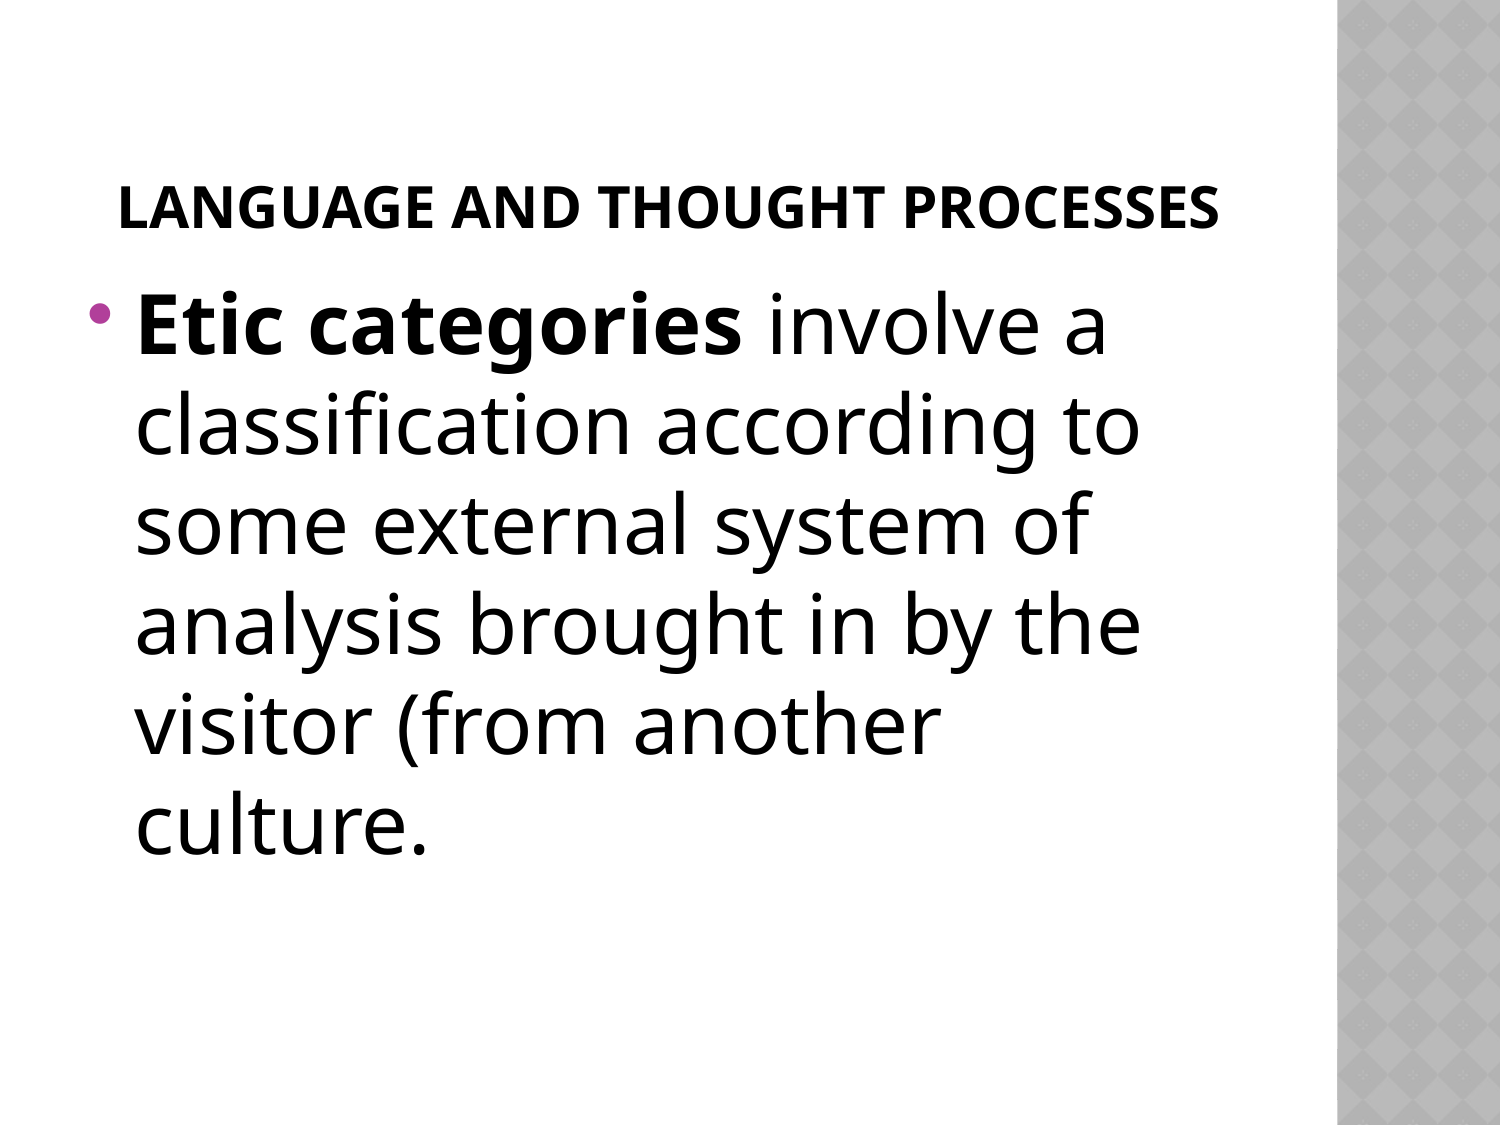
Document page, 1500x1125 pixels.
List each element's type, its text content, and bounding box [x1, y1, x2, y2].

title Language and thought processes [75, 52, 1263, 240]
list Etic categories involve a classification according to some external system of analysis brought in by the visitor (from another culture. [75, 264, 1263, 1059]
